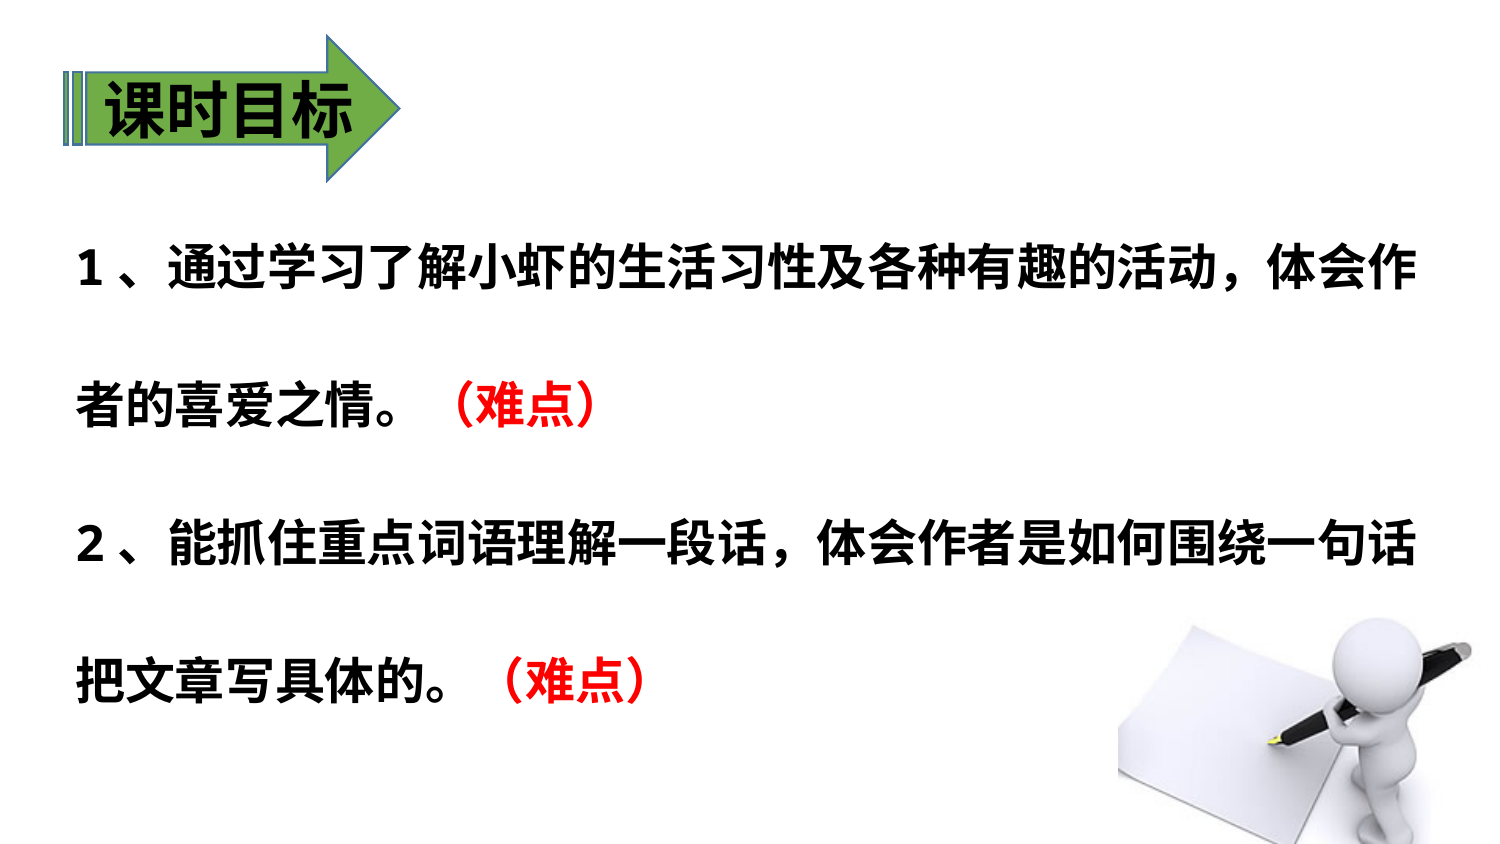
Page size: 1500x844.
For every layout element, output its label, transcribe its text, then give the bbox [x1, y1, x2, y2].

text_box 课时目标 [92, 65, 371, 152]
picture [1117, 605, 1481, 844]
text_box [63, 71, 69, 146]
text_box [85, 71, 92, 146]
text_box [371, 78, 401, 139]
text_box [72, 71, 83, 146]
text_box [326, 33, 358, 65]
text_box 1、通过学习了解小虾的生活习性及各种有趣的活动，体会作者的喜爱之情。（难点） 2、能抓住重点词语理解一段话，体会作者是如何围绕一句话把文章写具体的。（难点） [63, 152, 1456, 716]
